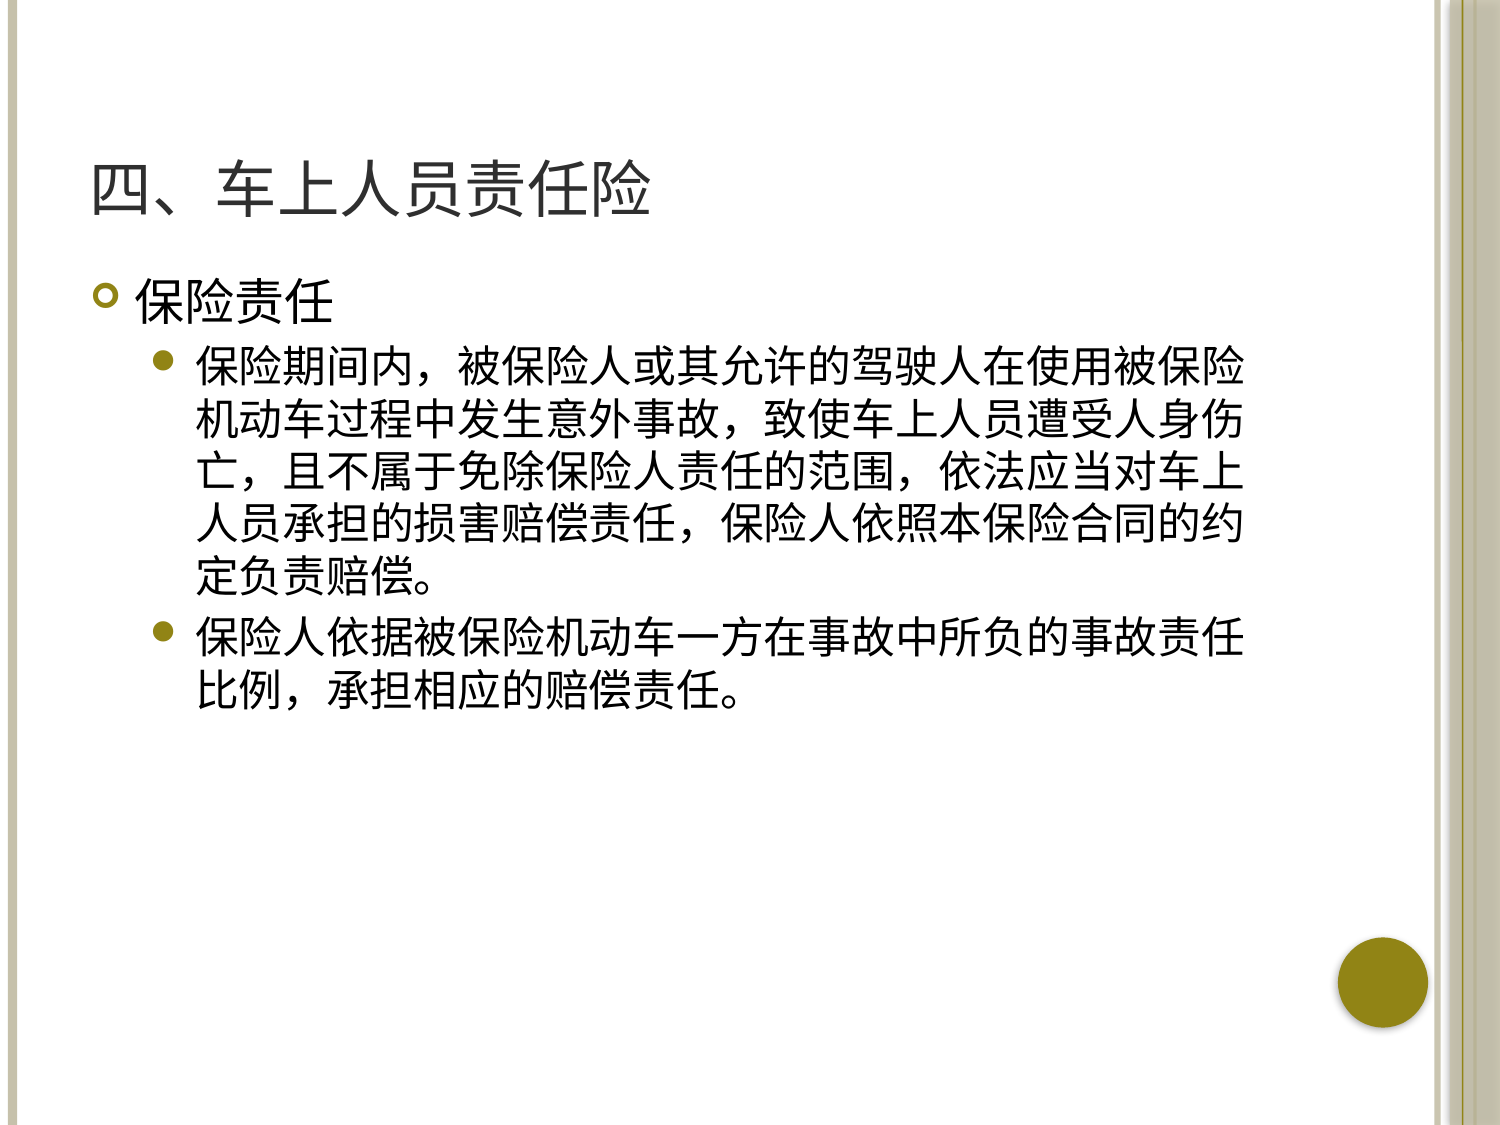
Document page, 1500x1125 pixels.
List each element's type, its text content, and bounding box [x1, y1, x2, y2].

list 保险责任 保险期间内，被保险人或其允许的驾驶人在使用被保险机动车过程中发生意外事故，致使车上人员遭受人身伤亡，且不属于免除保险人责任的范围，依法应当对车上人员承担的损害赔偿责任，保险人依照本保险合同的约定负责赔偿。 保险人依据被保险机动车一方在事故中所负的事故责任比例，承担相应的赔偿责任。 [74, 262, 1301, 1063]
title 四、车上人员责任险 [75, 45, 1300, 233]
